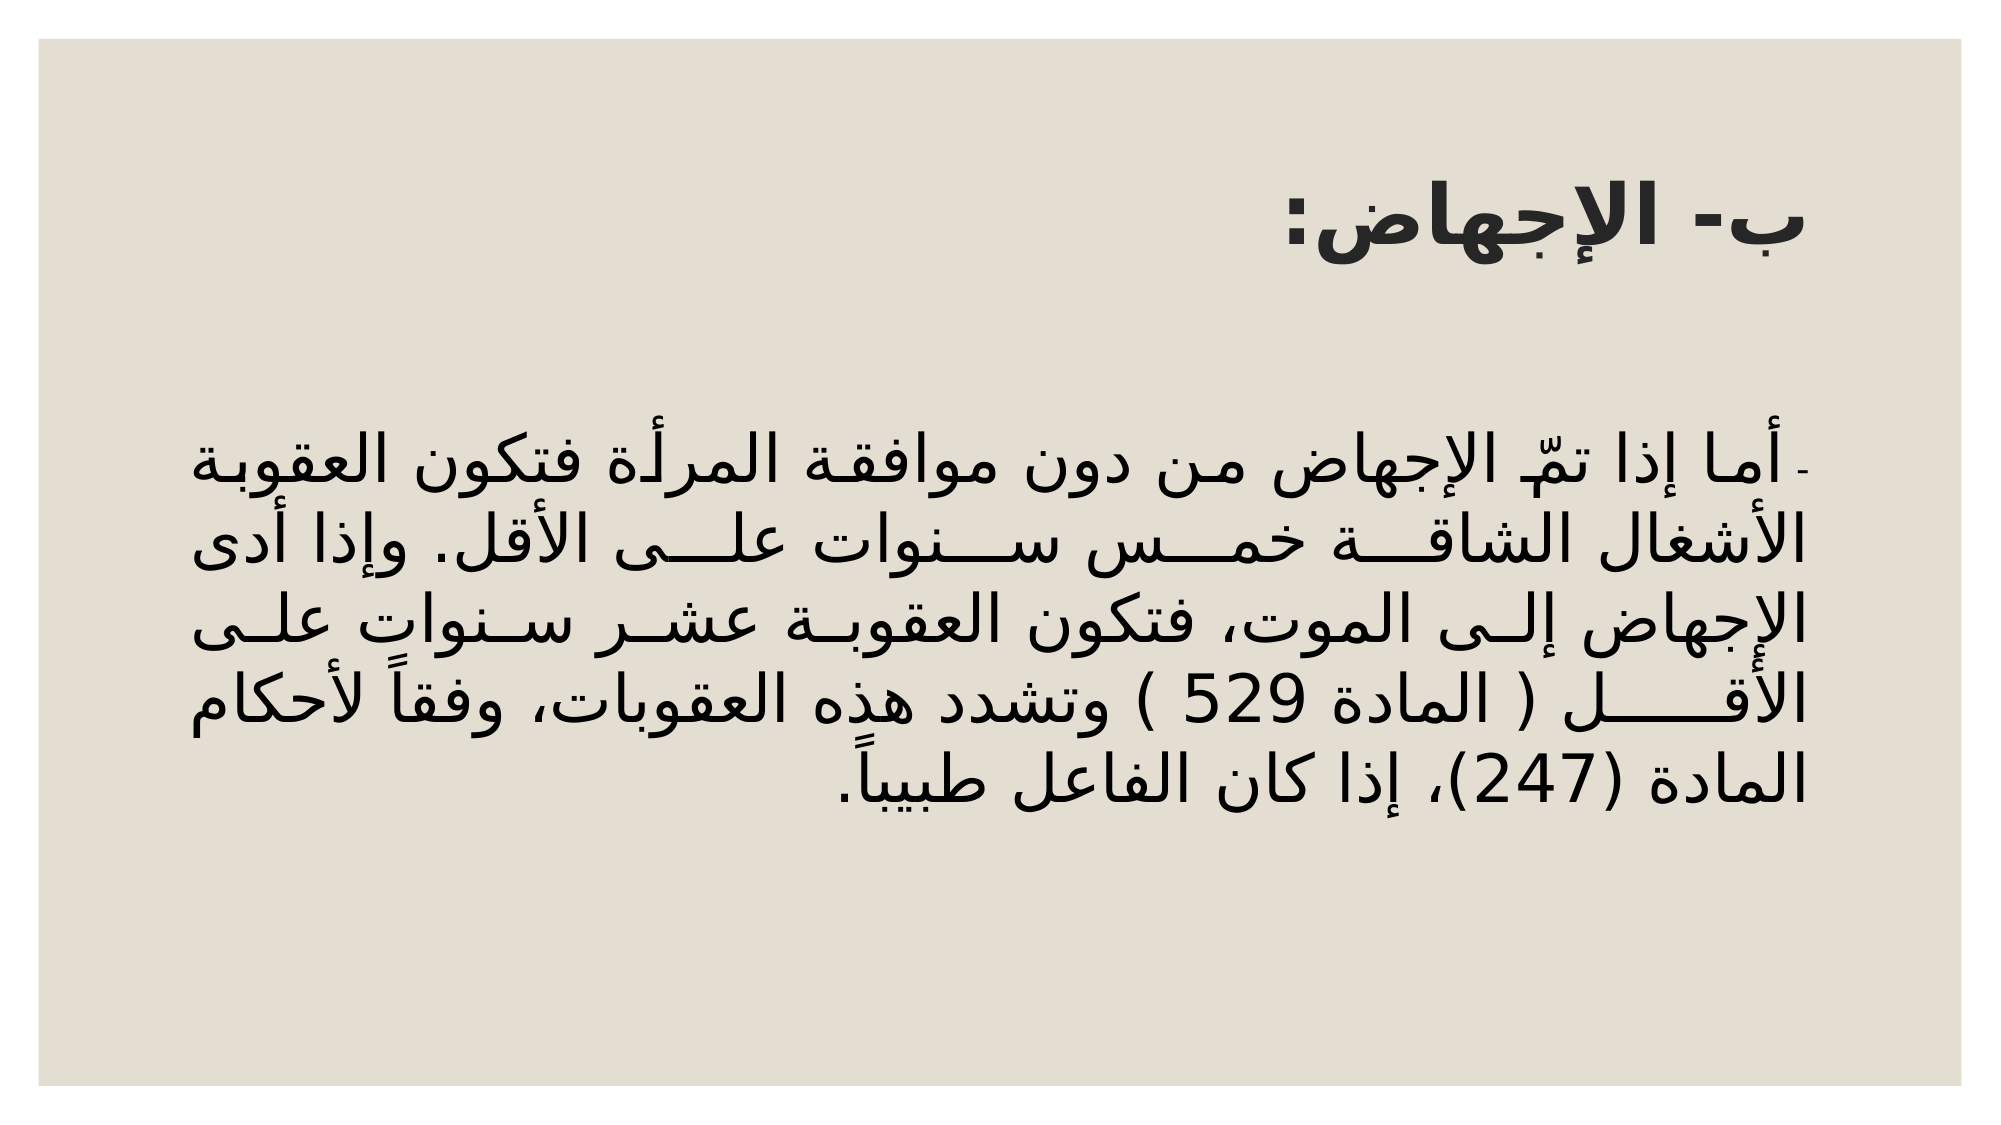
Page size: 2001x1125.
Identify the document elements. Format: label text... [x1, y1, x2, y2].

title ب- الإجهاض: [174, 105, 1825, 331]
list - أما إذا تمّ الإجهاض من دون موافقة المرأة فتكون العقوبة الأشغال الشاقة خمس سنوات على الأقل. وإذا أدى الإجهاض إلى الموت، فتكون العقوبة عشر سنوات على الأقل ( المادة 529 ) وتشدد هذه العقوبات، وفقاً لأحكام المادة (247)، إذا كان الفاعل طبيباً. [174, 345, 1825, 990]
